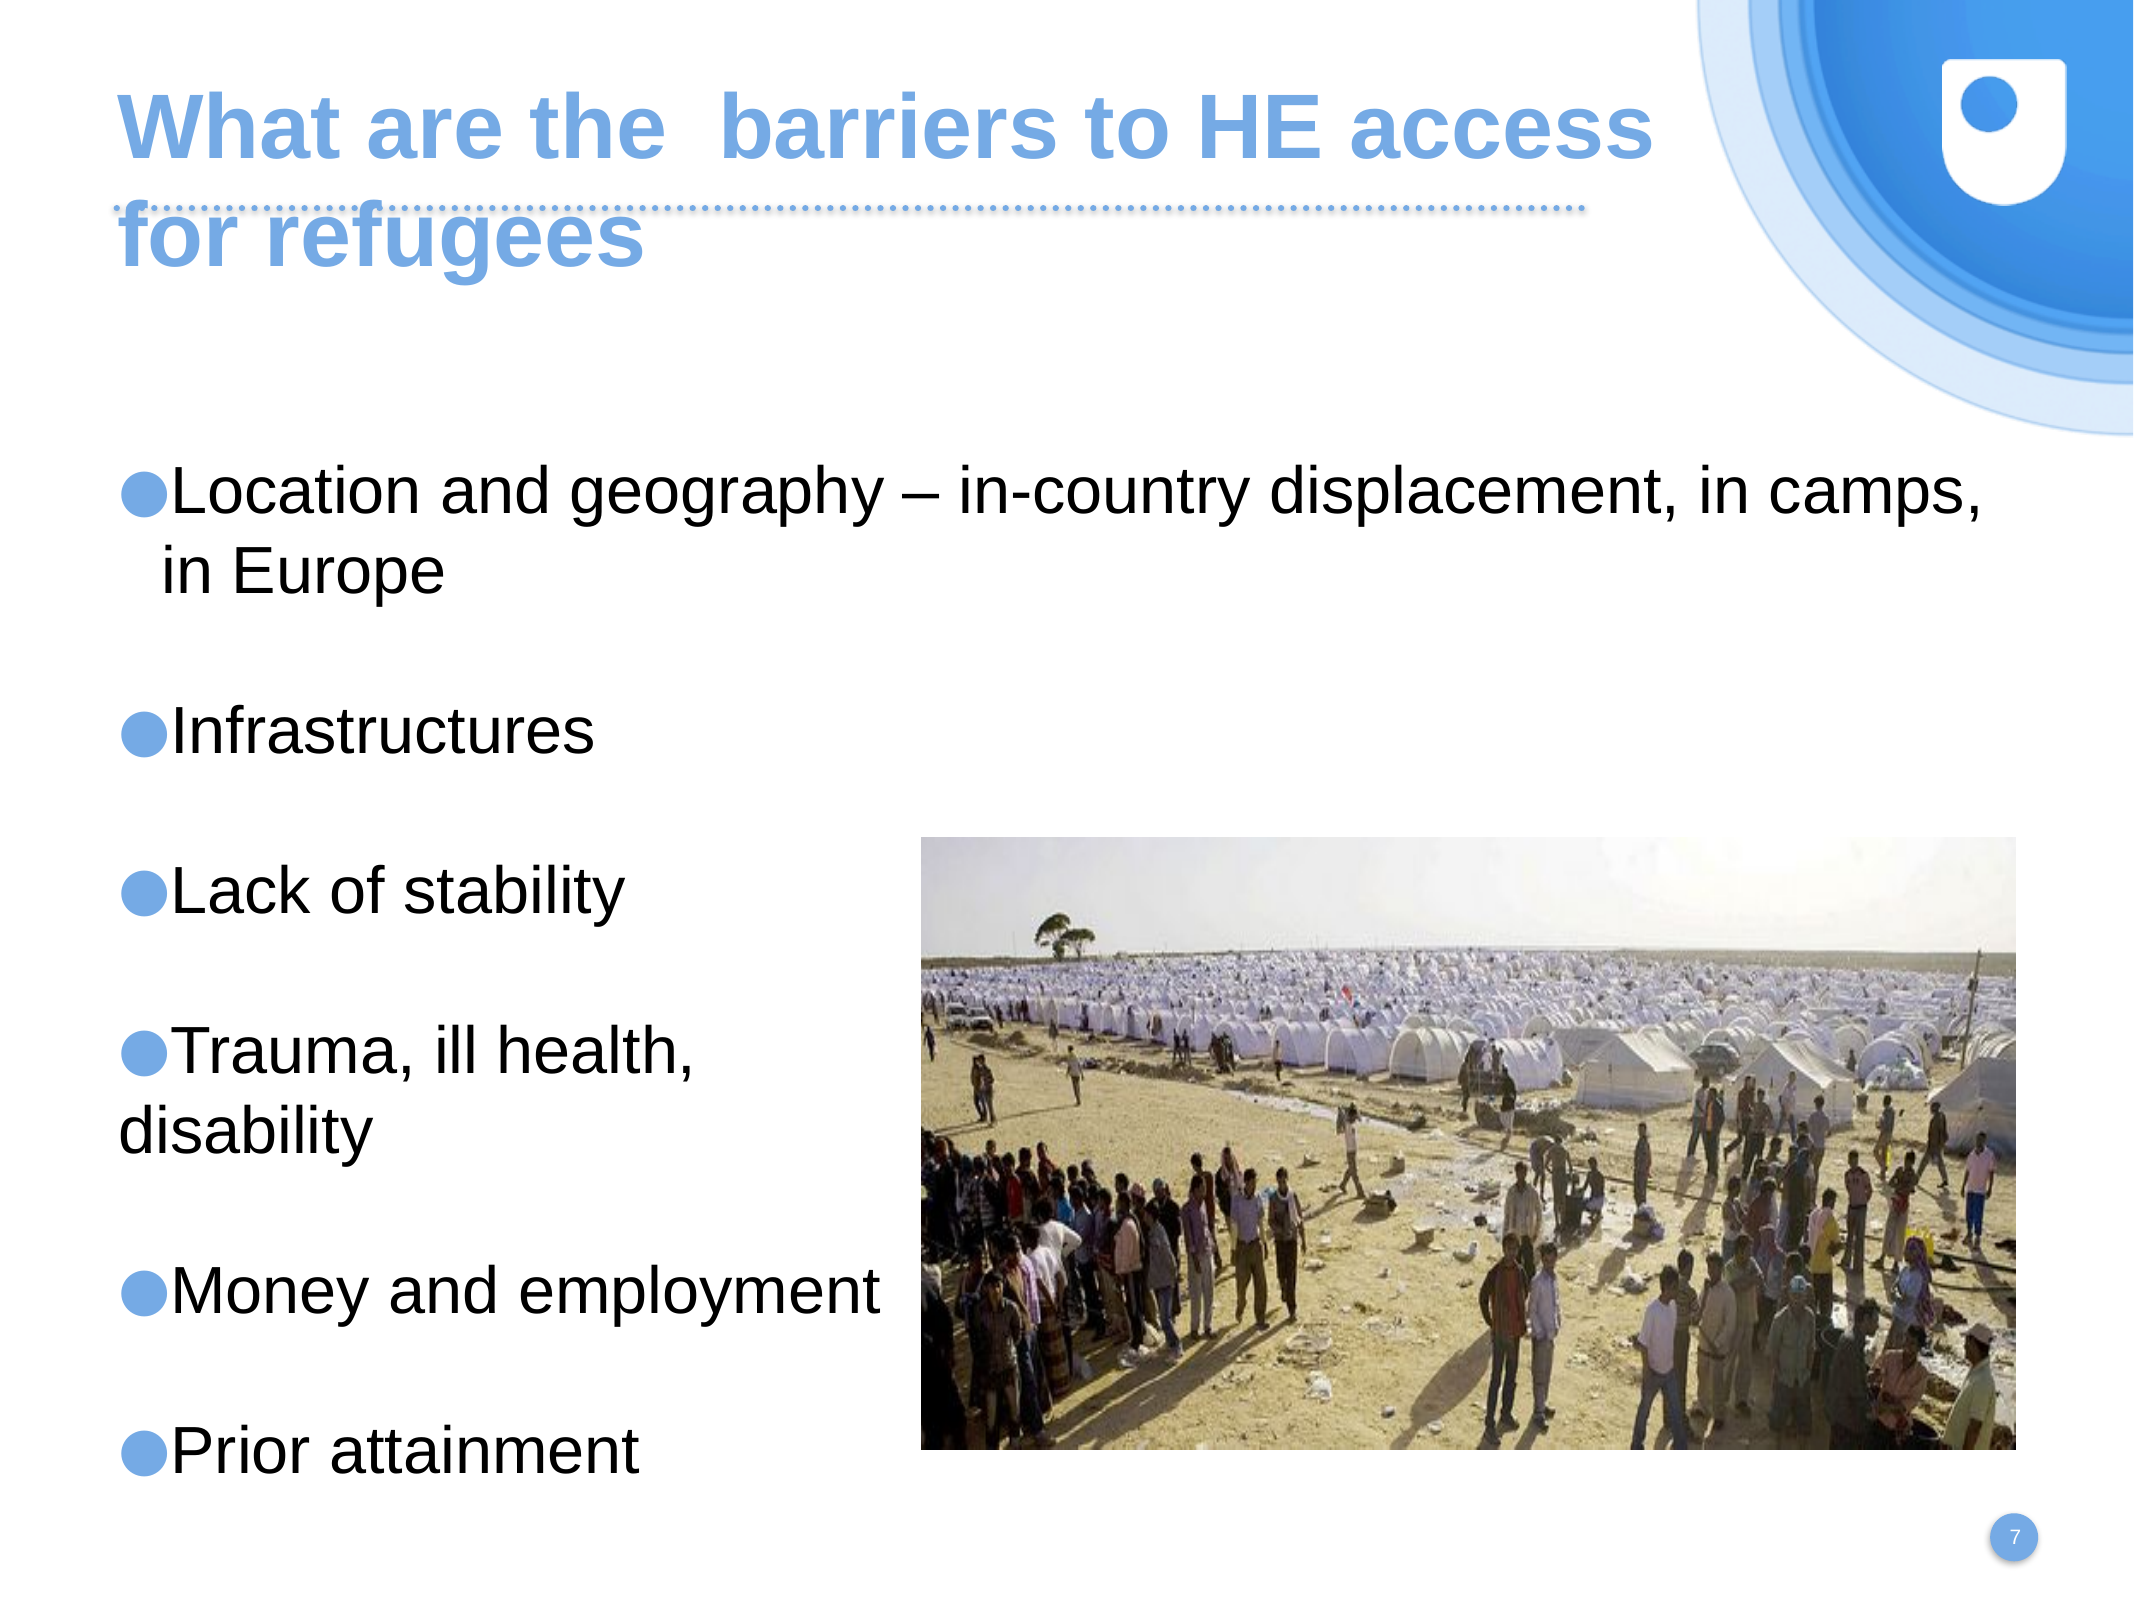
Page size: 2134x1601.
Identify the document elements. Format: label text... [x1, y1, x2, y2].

list Location and geography – in-country displacement, in camps, in Europe Infrastructures Lack of stability Trauma, ill health, disability Money and employment Prior attainment [118, 446, 2018, 1535]
slide_number 7 [1974, 1493, 2057, 1579]
picture [1643, 0, 2134, 488]
title What are the barriers to HE access for refugees [117, 68, 1678, 204]
picture [920, 837, 2016, 1450]
